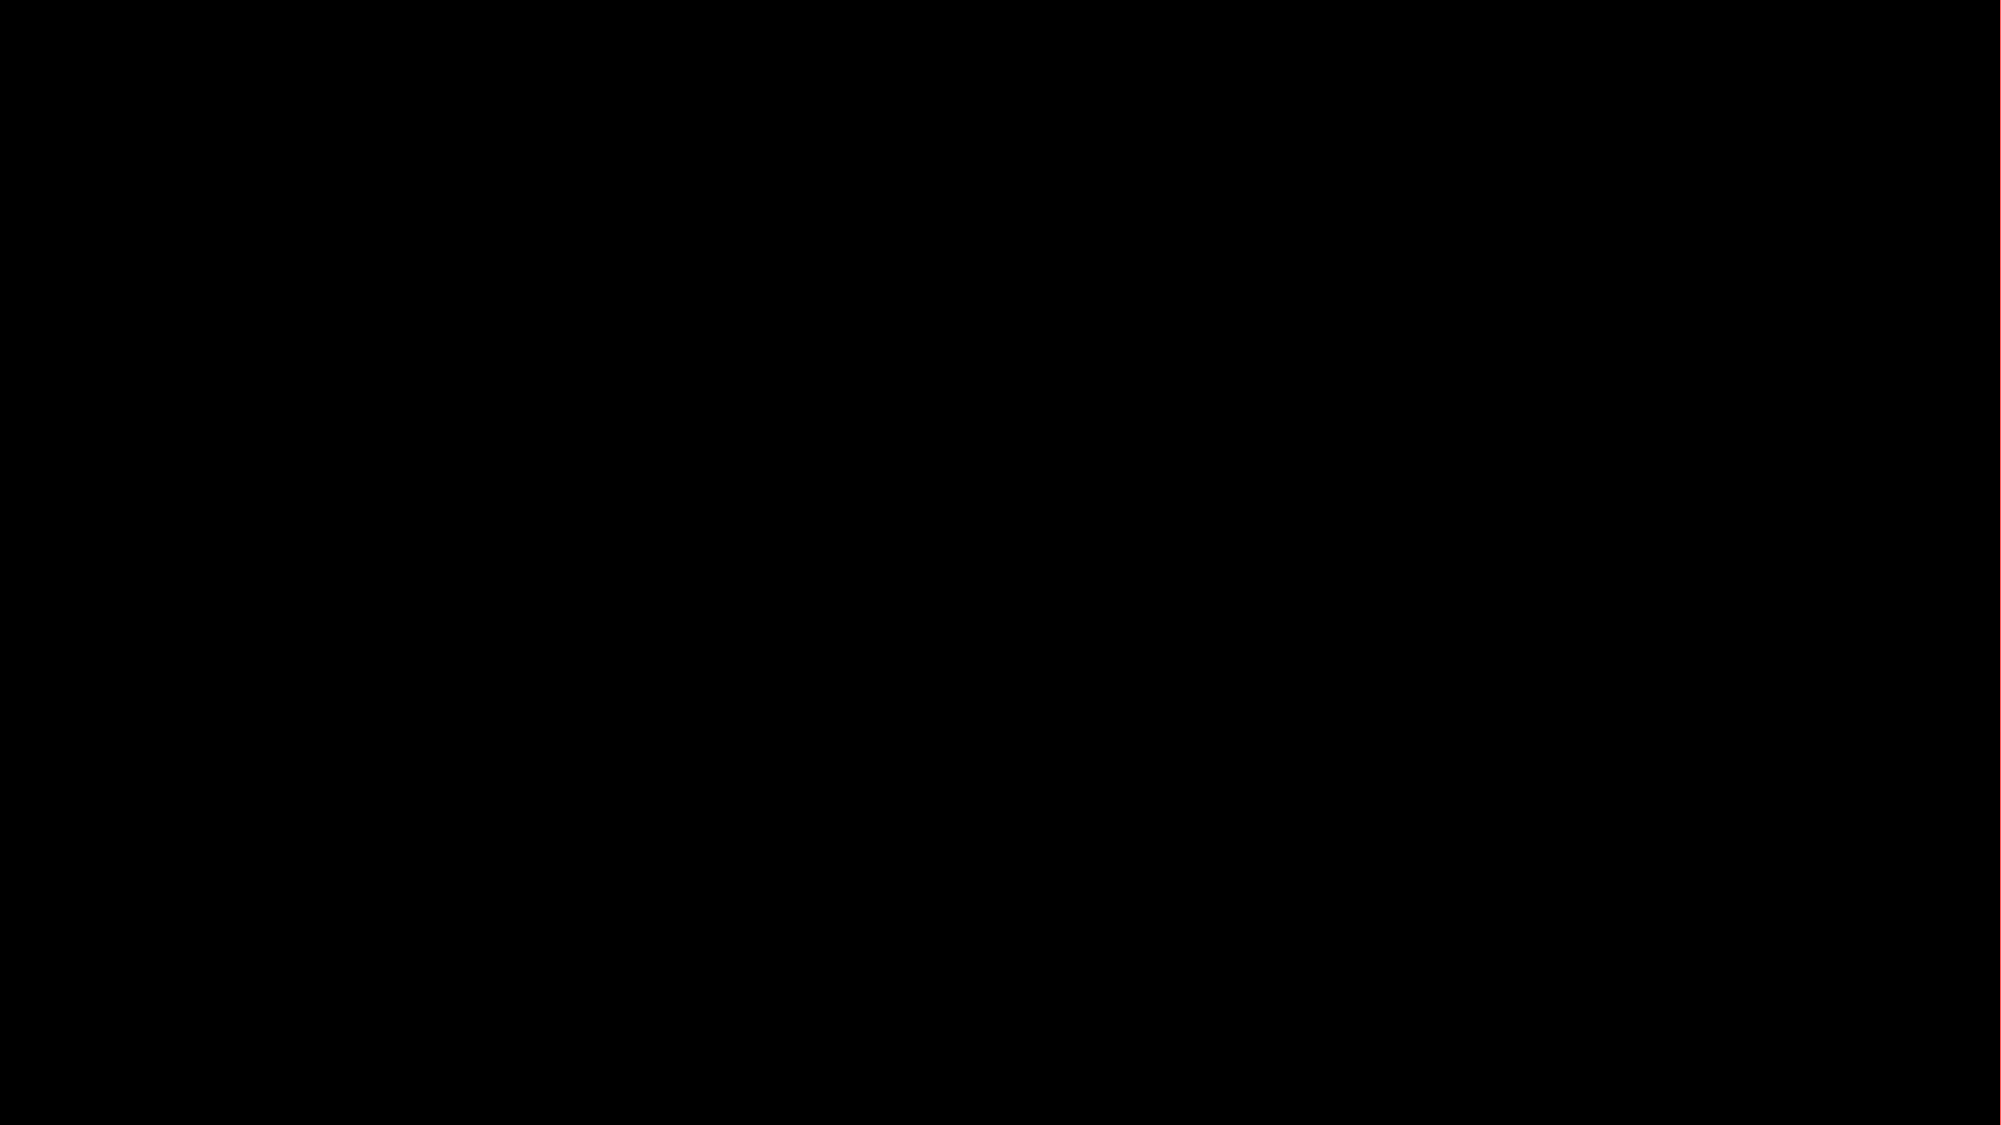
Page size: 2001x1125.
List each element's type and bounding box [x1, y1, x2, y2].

text_box [0, 0, 2000, 1125]
